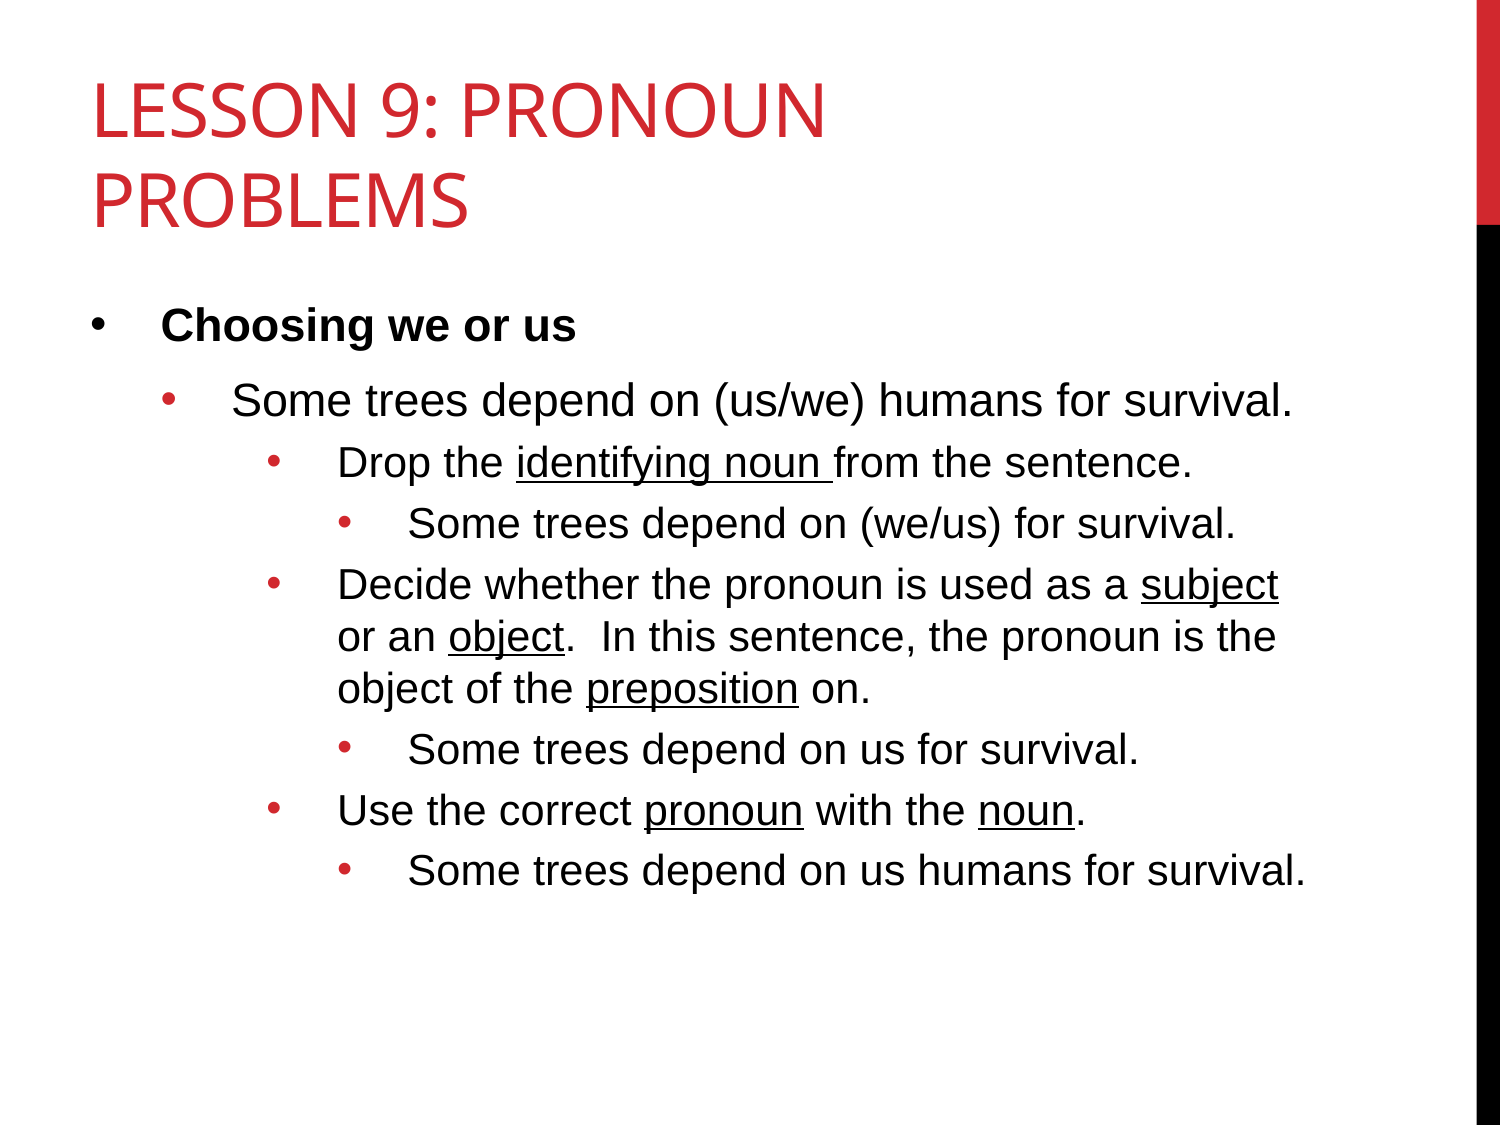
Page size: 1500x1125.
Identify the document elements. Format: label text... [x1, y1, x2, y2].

list Choosing we or us Some trees depend on (us/we) humans for survival. Drop the identifying noun from the sentence. Some trees depend on (we/us) for survival. Decide whether the pronoun is used as a subject or an object. In this sentence, the pronoun is the object of the preposition on. Some trees depend on us for survival. Use the correct pronoun with the noun. Some trees depend on us humans for survival. [75, 287, 1325, 1005]
title Lesson 9: Pronoun Problems [75, 25, 1025, 250]
